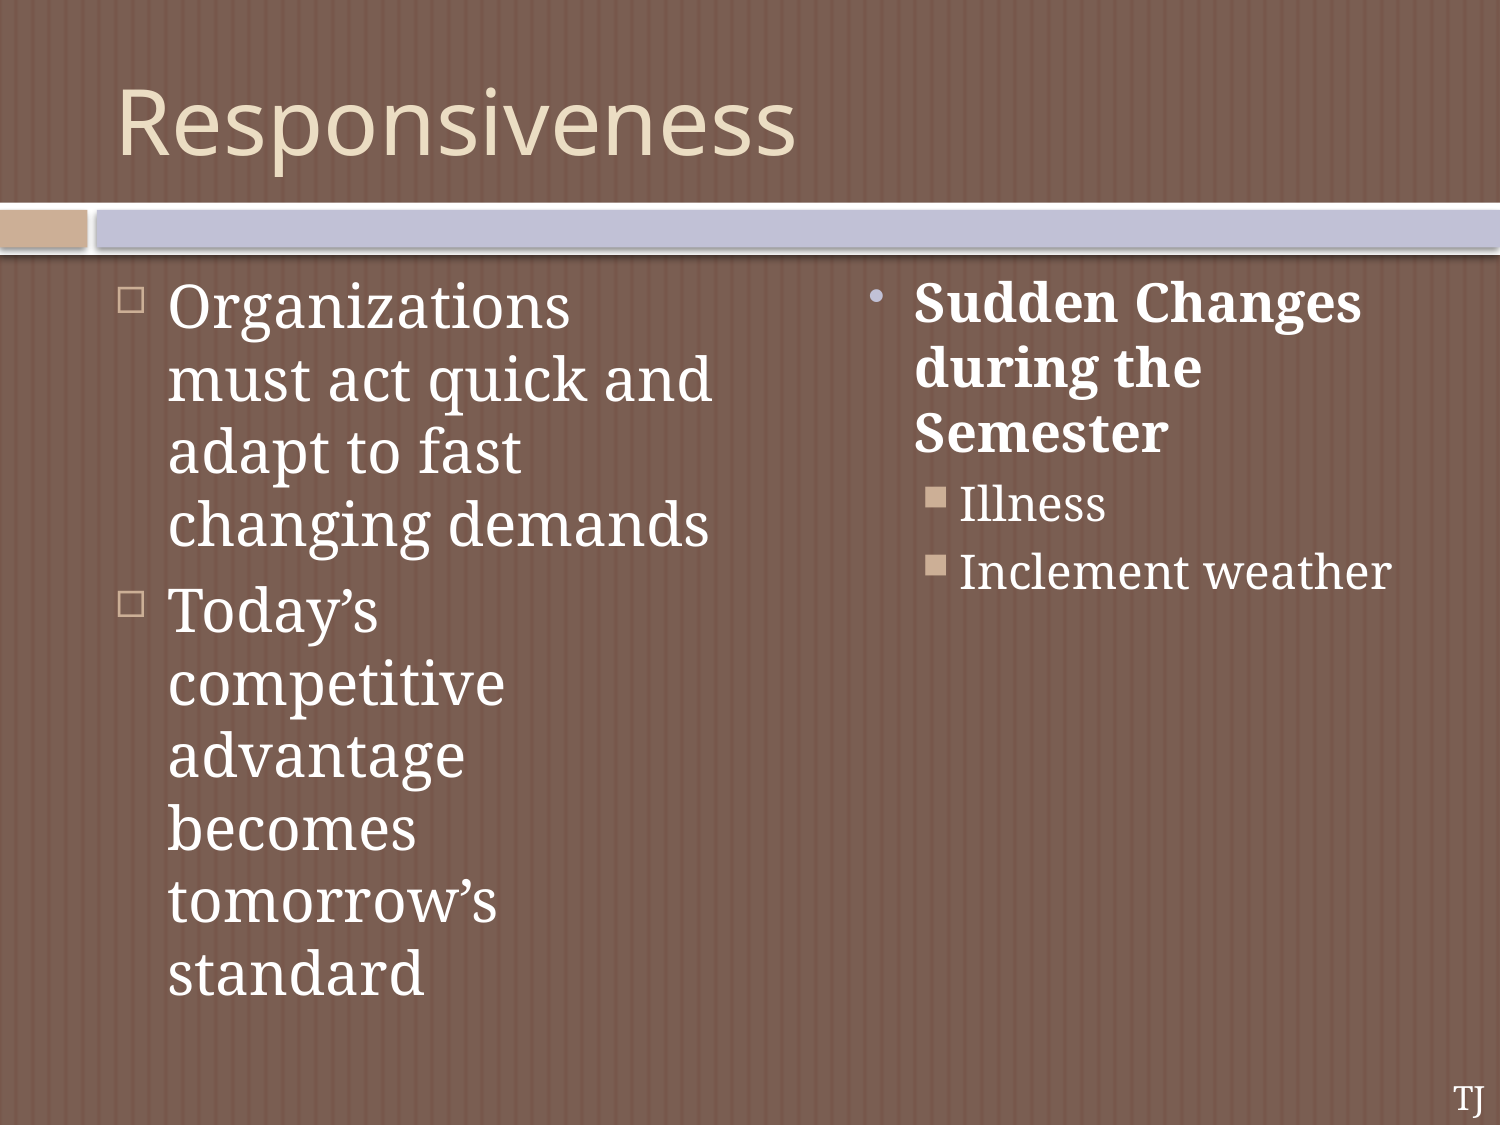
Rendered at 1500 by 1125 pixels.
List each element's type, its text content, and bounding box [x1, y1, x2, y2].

list Sudden Changes during the Semester Illness Inclement weather [794, 260, 1433, 1011]
list Organizations must act quick and adapt to fast changing demands Today’s competitive advantage becomes tomorrow’s standard [99, 260, 738, 1011]
text_box TJ [1175, 1069, 1500, 1125]
title Responsiveness [99, 37, 1438, 201]
